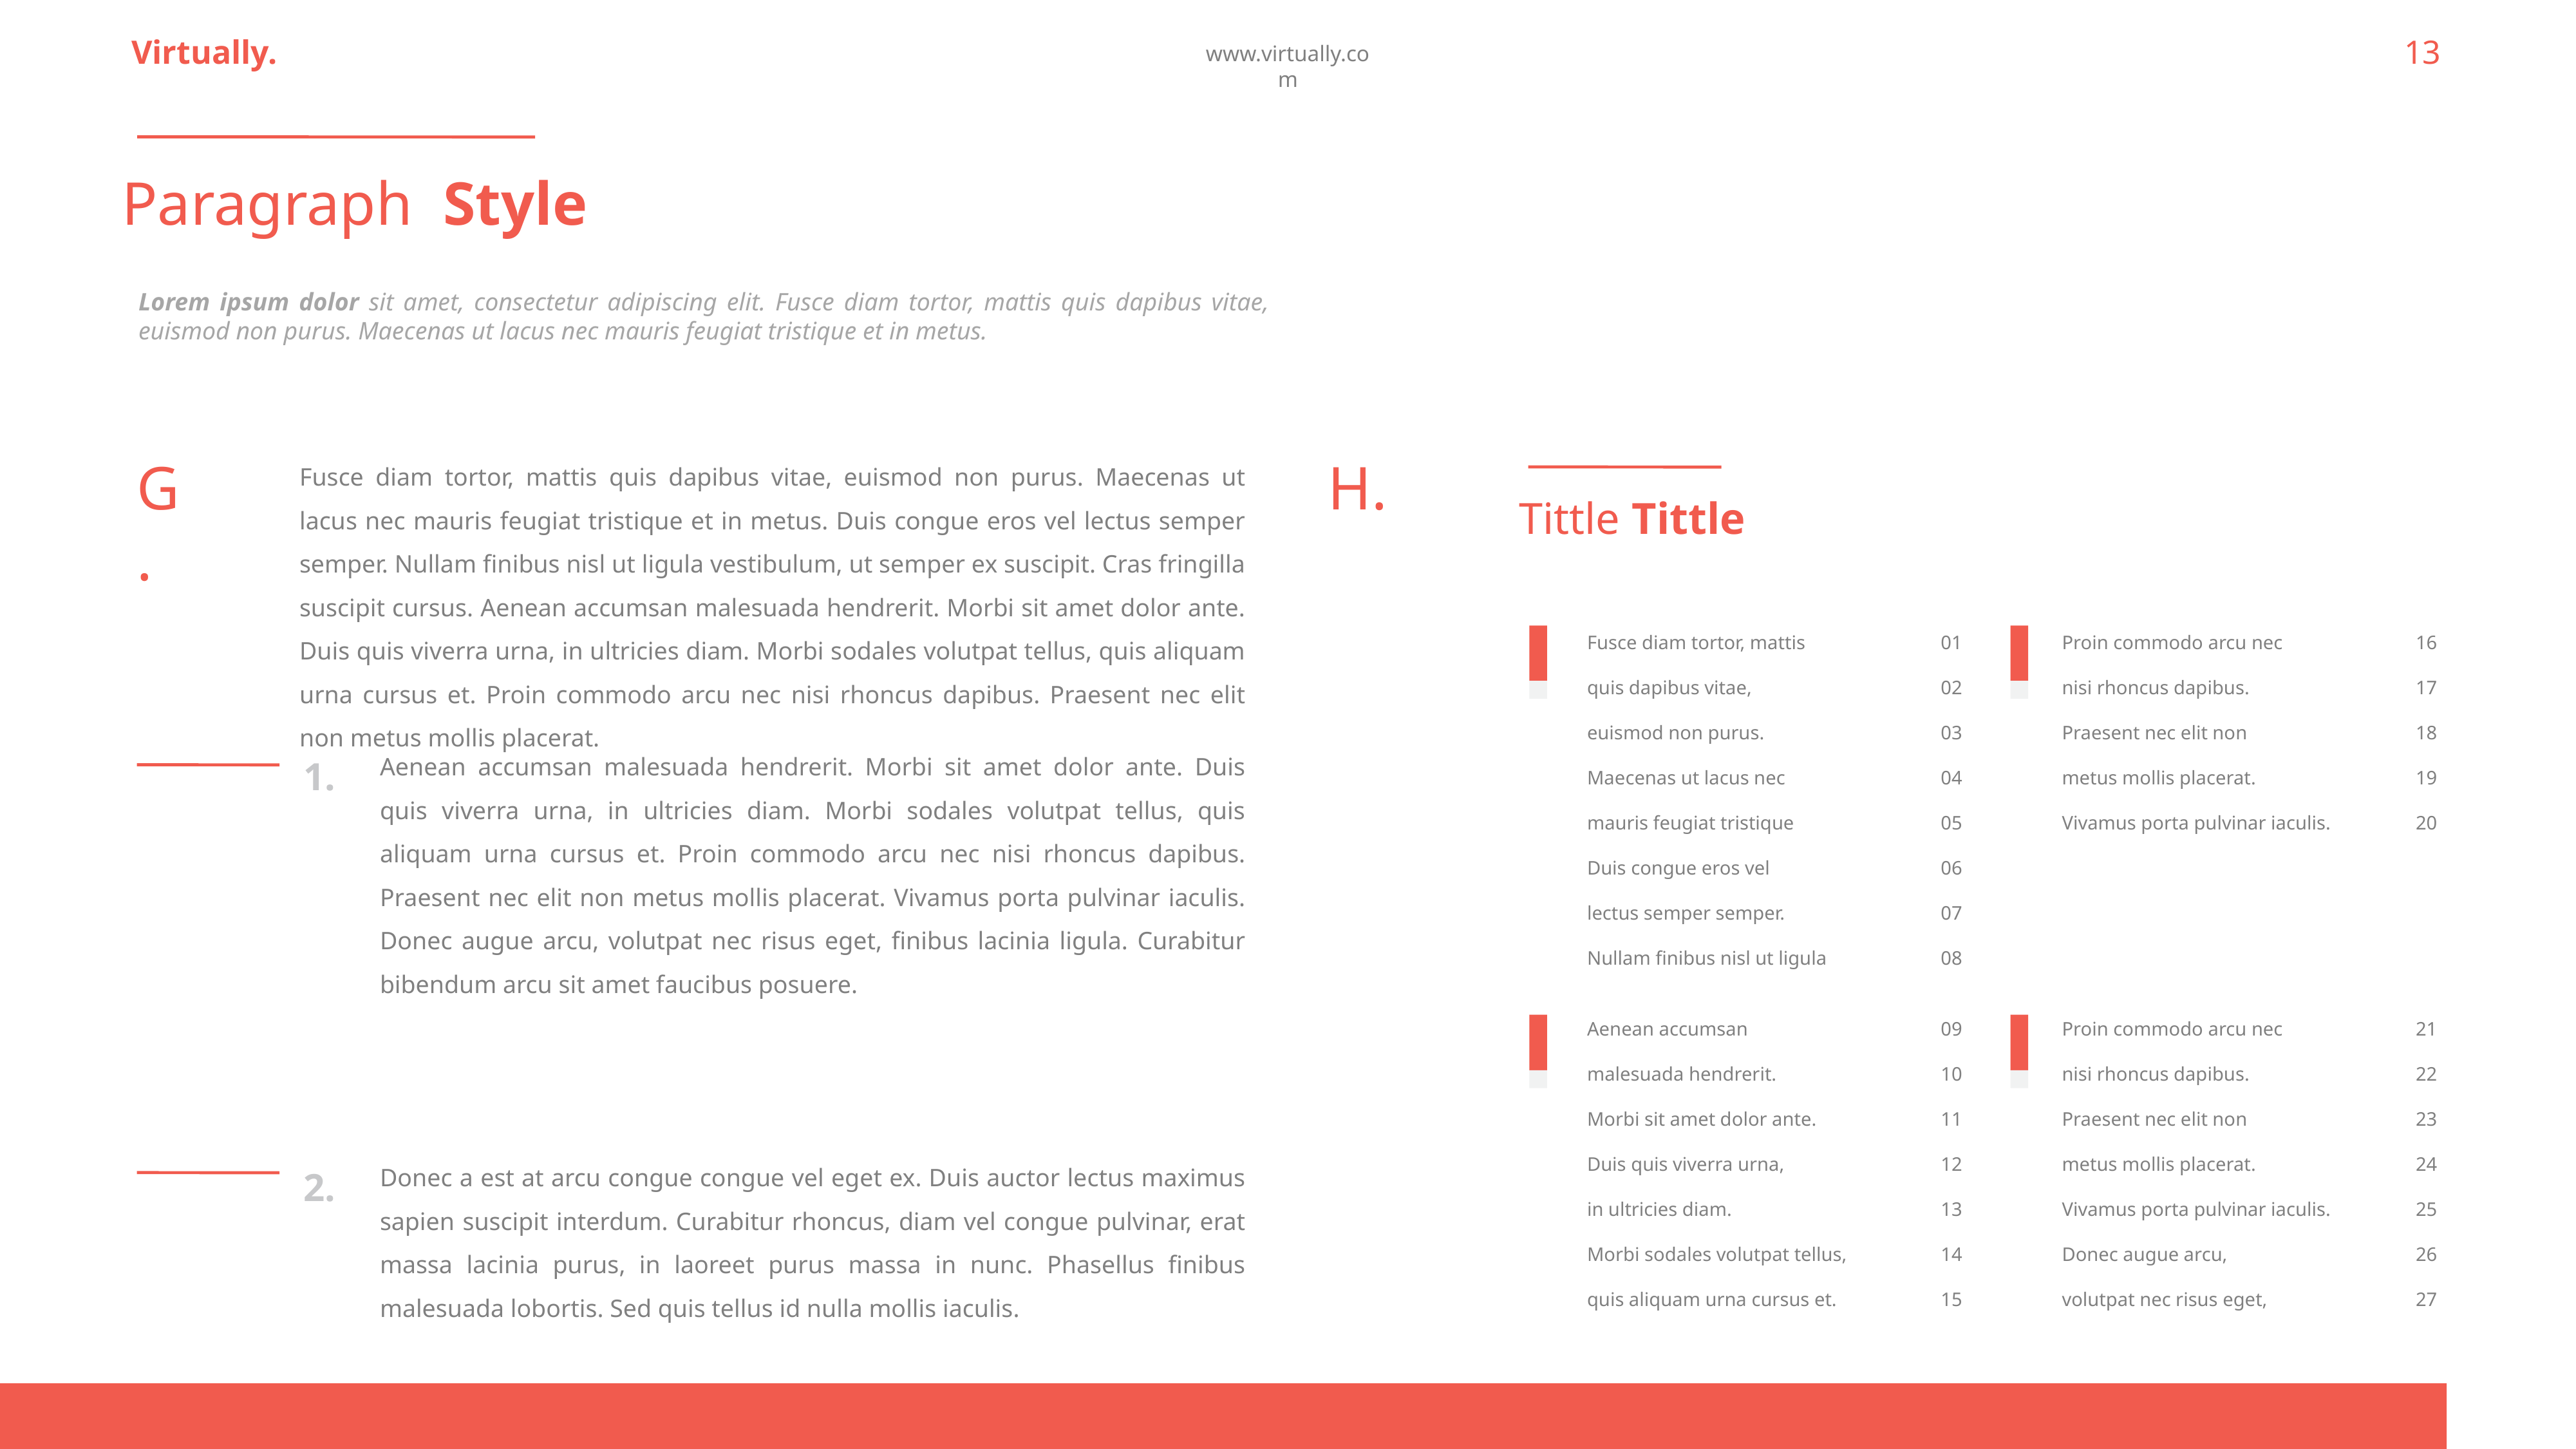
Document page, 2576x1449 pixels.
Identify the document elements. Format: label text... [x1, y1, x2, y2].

text_box [2010, 1070, 2029, 1088]
text_box 01 02 03 04 05 06 07 08 [1907, 603, 1972, 974]
text_box 16 17 18 19 20 [2382, 603, 2447, 853]
text_box [1529, 1070, 1547, 1088]
text_box Donec a est at arcu congue congue vel eget ex. Duis auctor lectus maximus sapien suscipit interdum. Curabitur rhoncus, diam vel congue pulvinar, erat massa lacinia purus, in laoreet purus massa in nunc. Phasellus finibus malesuada lobortis. Sed quis tellus id nulla mollis iaculis. [370, 1143, 1256, 1320]
text_box [1529, 681, 1547, 699]
text_box 09 10 11 12 13 14 15 [1907, 990, 1972, 1312]
text_box [1529, 1014, 1547, 1070]
text_box [2010, 1014, 2029, 1070]
text_box Aenean accumsan malesuada hendrerit. Morbi sit amet dolor ante. Duis quis viverra urna, in ultricies diam. Morbi sodales volutpat tellus, quis aliquam urna cursus et. [1577, 990, 1900, 1312]
text_box Fusce diam tortor, mattis quis dapibus vitae, euismod non purus. Maecenas ut lacus nec mauris feugiat tristique et in metus. Duis congue eros vel lectus semper semper. Nullam finibus nisl ut ligula vestibulum, ut semper ex suscipit. Cras fringilla suscipit cursus. Aenean accumsan malesuada hendrerit. Morbi sit amet dolor ante. Duis quis viverra urna, in ultricies diam. Morbi sodales volutpat tellus, quis aliquam urna cursus et. Proin commodo arcu nec nisi rhoncus dapibus. Praesent nec elit non metus mollis placerat. [290, 442, 1256, 724]
text_box Proin commodo arcu nec nisi rhoncus dapibus. Praesent nec elit non metus mollis placerat. Vivamus porta pulvinar iaculis. [2052, 603, 2374, 846]
text_box 13 [2404, 32, 2441, 71]
text_box Proin commodo arcu nec nisi rhoncus dapibus. Praesent nec elit non metus mollis placerat. Vivamus porta pulvinar iaculis. Donec augue arcu, volutpat nec risus eget, [2052, 990, 2374, 1312]
text_box H. [1328, 450, 1409, 522]
text_box Paragraph Style [122, 166, 588, 237]
text_box [0, 1383, 2447, 1449]
text_box [2010, 625, 2029, 681]
text_box G. [136, 450, 194, 592]
text_box 2. [303, 1163, 336, 1209]
text_box www.virtually.com [1187, 35, 1389, 97]
text_box [1544, 623, 2439, 1309]
text_box 1. [303, 752, 336, 799]
text_box Aenean accumsan malesuada hendrerit. Morbi sit amet dolor ante. Duis quis viverra urna, in ultricies diam. Morbi sodales volutpat tellus, quis aliquam urna cursus et. Proin commodo arcu nec nisi rhoncus dapibus. Praesent nec elit non metus mollis placerat. Vivamus porta pulvinar iaculis. Donec augue arcu, volutpat nec risus eget, finibus lacinia ligula. Curabitur bibendum arcu sit amet faucibus posuere. [370, 732, 1256, 1014]
text_box Lorem ipsum dolor sit amet, consectetur adipiscing elit. Fusce diam tortor, mattis quis dapibus vitae, euismod non purus. Maecenas ut lacus nec mauris feugiat tristique et in metus. [129, 281, 1280, 350]
text_box Virtually. [131, 32, 277, 71]
text_box Tittle Tittle [1519, 491, 1745, 543]
text_box [2010, 681, 2029, 699]
text_box Fusce diam tortor, mattis quis dapibus vitae, euismod non purus. Maecenas ut lacus nec mauris feugiat tristique Duis congue eros vel lectus semper semper. Nullam finibus nisl ut ligula [1577, 603, 1900, 974]
text_box [1529, 625, 1547, 681]
text_box 21 22 23 24 25 26 27 [2382, 990, 2447, 1312]
